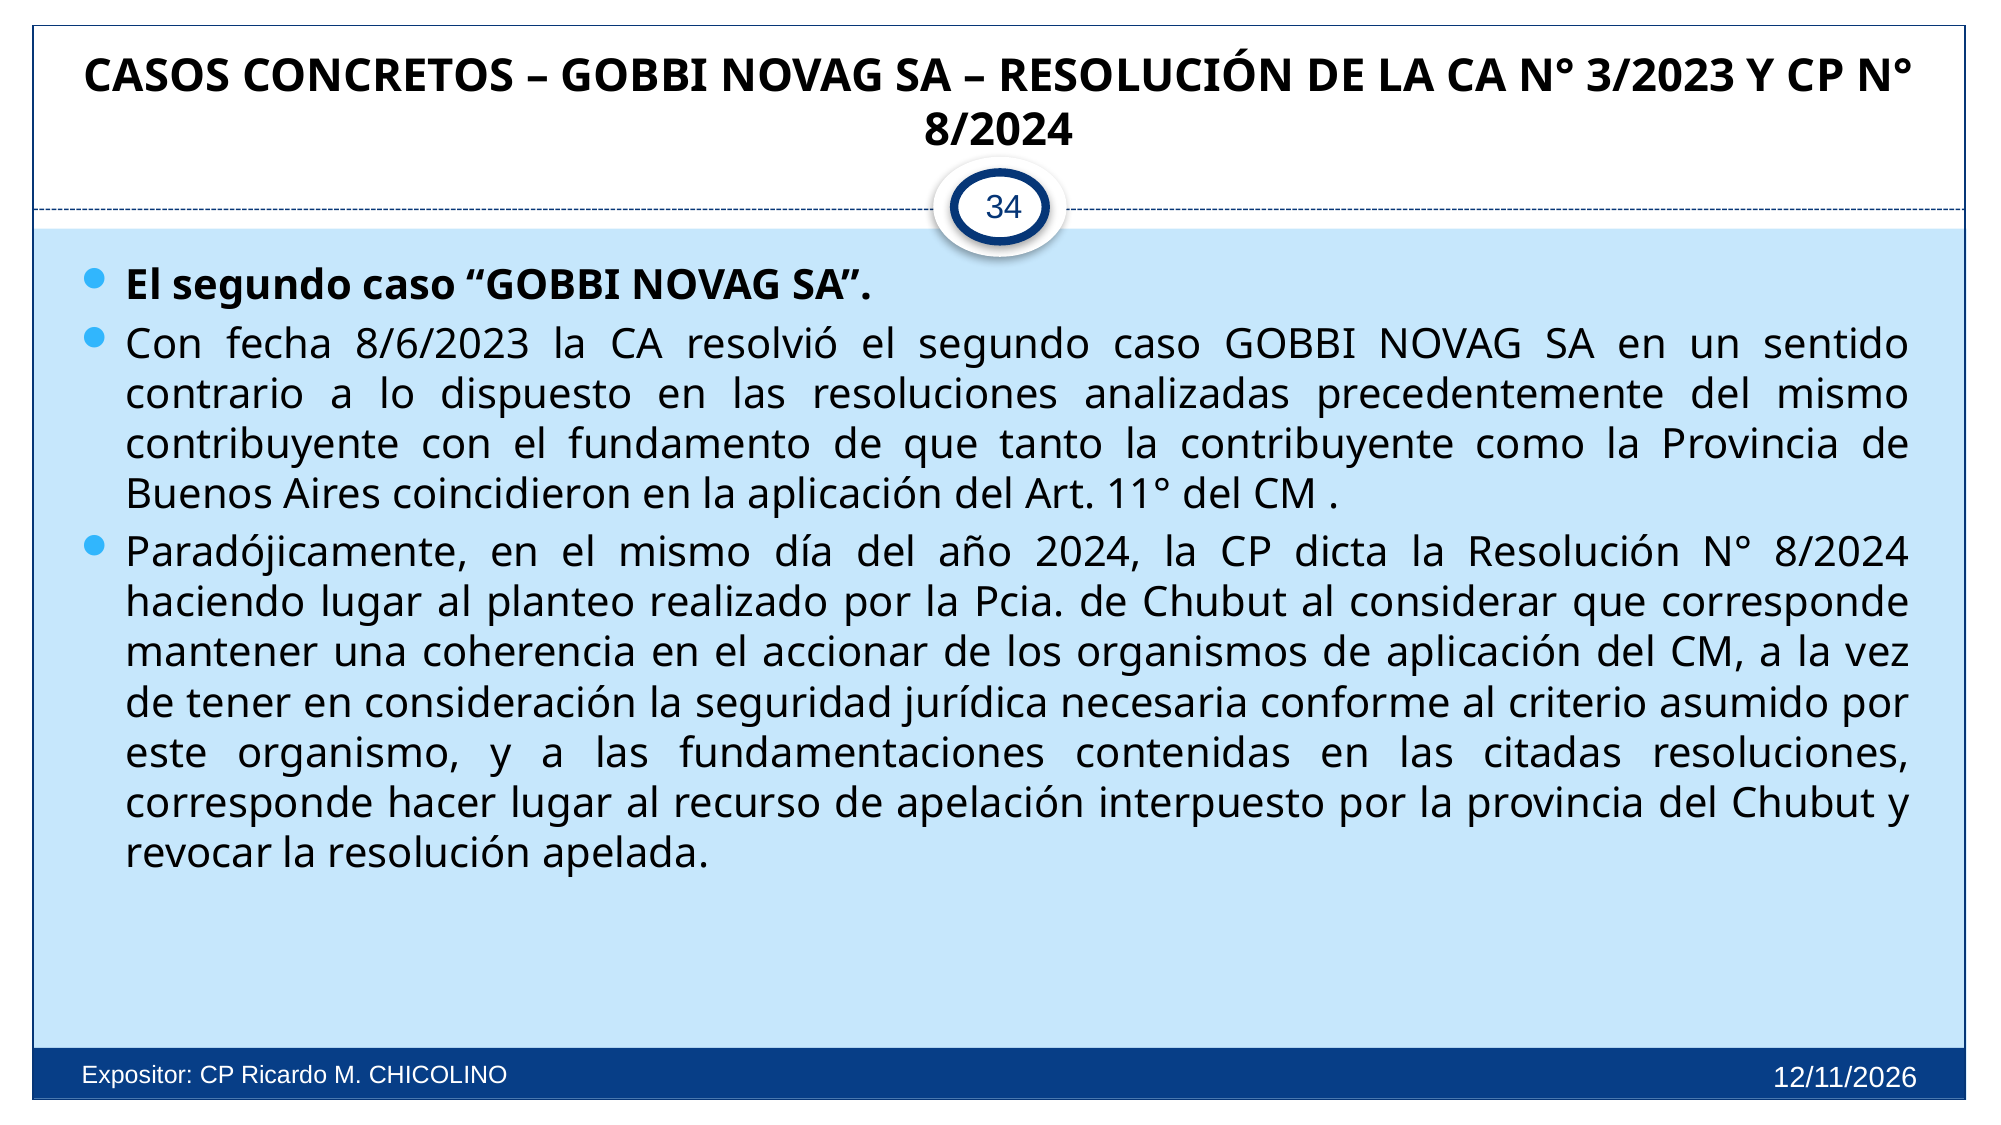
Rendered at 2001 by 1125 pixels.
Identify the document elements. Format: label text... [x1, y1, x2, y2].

list El segundo caso “GOBBI NOVAG SA”. Con fecha 8/6/2023 la CA resolvió el segundo caso GOBBI NOVAG SA en un sentido contrario a lo dispuesto en las resoluciones analizadas precedentemente del mismo contribuyente con el fundamento de que tanto la contribuyente como la Provincia de Buenos Aires coincidieron en la aplicación del Art. 11° del CM . Paradójicamente, en el mismo día del año 2024, la CP dicta la Resolución N° 8/2024 haciendo lugar al planteo realizado por la Pcia. de Chubut al considerar que corresponde mantener una coherencia en el accionar de los organismos de aplicación del CM, a la vez de tener en consideración la seguridad jurídica necesaria conforme al criterio asumido por este organismo, y a las fundamentaciones contenidas en las citadas resoluciones, corresponde hacer lugar al recurso de apelación interpuesto por la provincia del Chubut y revocar la resolución apelada. [66, 250, 1926, 1001]
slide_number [1266, 1050, 1933, 1111]
slide_number 34 [954, 168, 1055, 241]
footer Expositor: CP Ricardo M. CHICOLINO [66, 1051, 850, 1112]
title CASOS CONCRETOS – GOBBI NOVAG SA – RESOLUCIÓN DE LA CA N° 3/2023 Y CP N° 8/2024 [65, 37, 1933, 162]
